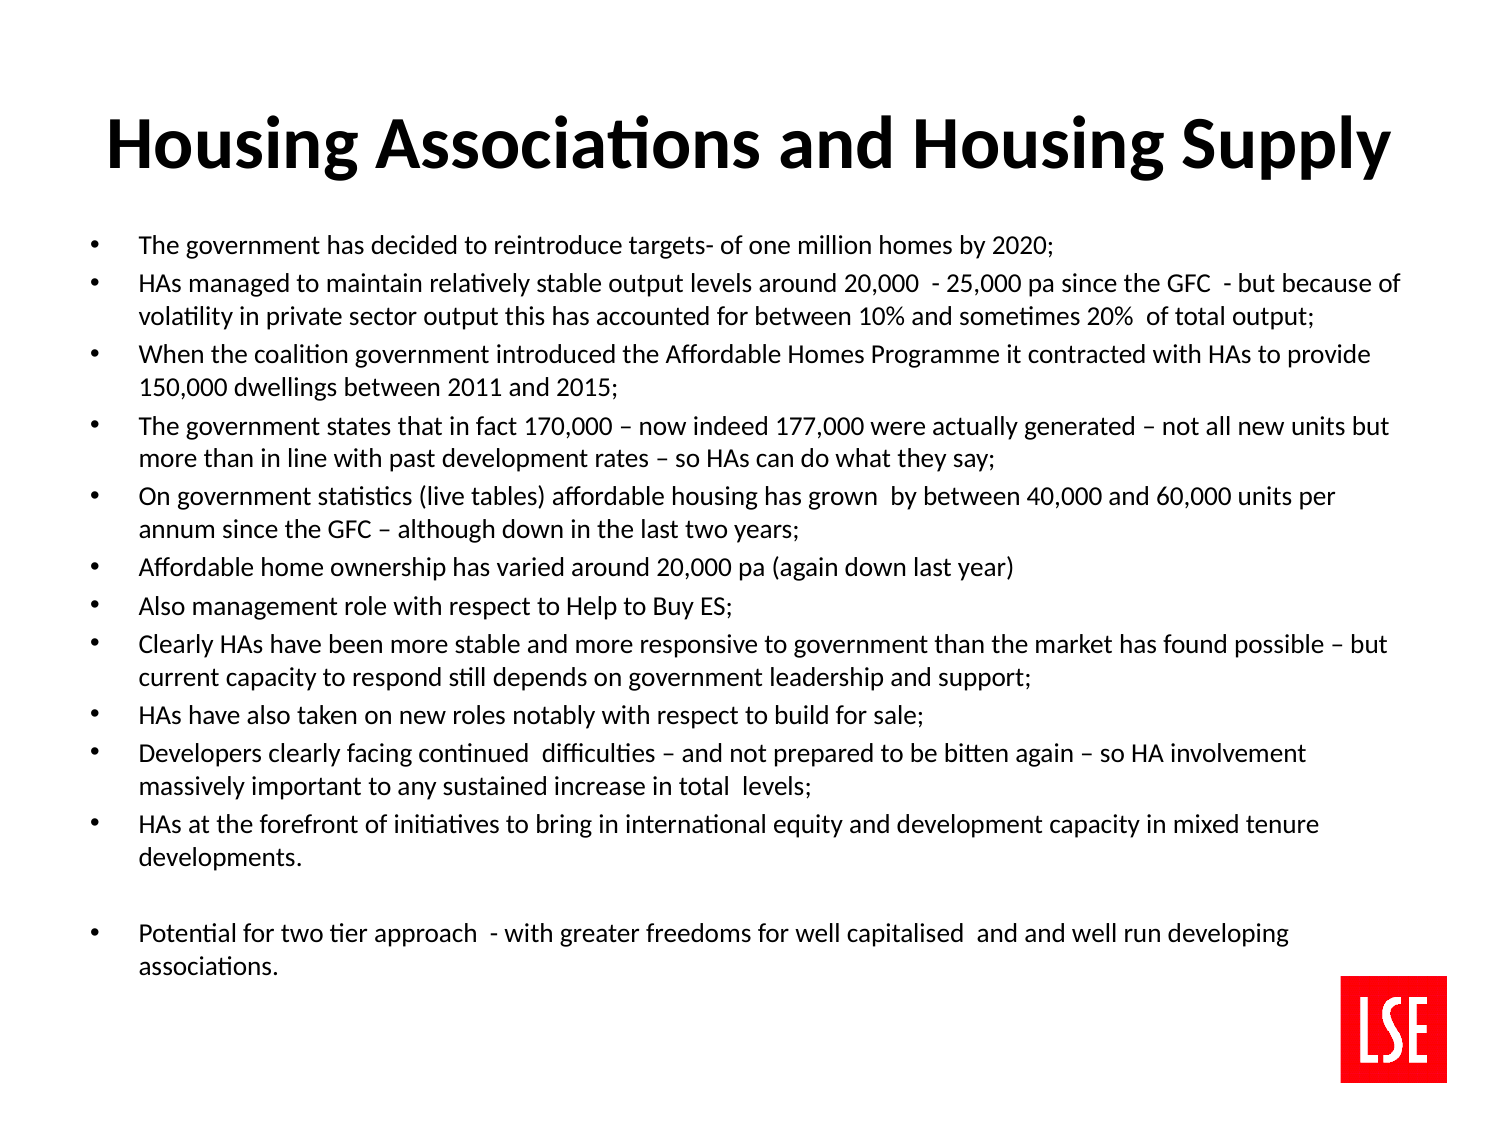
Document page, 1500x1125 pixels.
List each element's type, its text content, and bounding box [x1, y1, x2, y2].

list The government has decided to reintroduce targets- of one million homes by 2020; HAs managed to maintain relatively stable output levels around 20,000 - 25,000 pa since the GFC - but because of volatility in private sector output this has accounted for between 10% and sometimes 20% of total output; When the coalition government introduced the Affordable Homes Programme it contracted with HAs to provide 150,000 dwellings between 2011 and 2015; The government states that in fact 170,000 – now indeed 177,000 were actually generated – not all new units but more than in line with past development rates – so HAs can do what they say; On government statistics (live tables) affordable housing has grown by between 40,000 and 60,000 units per annum since the GFC – although down in the last two years; Affordable home ownership has varied around 20,000 pa (again down last year) Also management role with respect to Help to Buy ES; Clearly HAs have been more stable and more responsive to government than the market has found possible – but current capacity to respond still depends on government leadership and support; HAs have also taken on new roles notably with respect to build for sale; Developers clearly facing continued difficulties – and not prepared to be bitten again – so HA involvement massively important to any sustained increase in total levels; HAs at the forefront of initiatives to bring in international equity and development capacity in mixed tenure developments. Potential for two tier approach - with greater freedoms for well capitalised and and well run developing associations. [75, 219, 1425, 1005]
picture [1340, 975, 1448, 1083]
title Housing Associations and Housing Supply [75, 45, 1425, 219]
